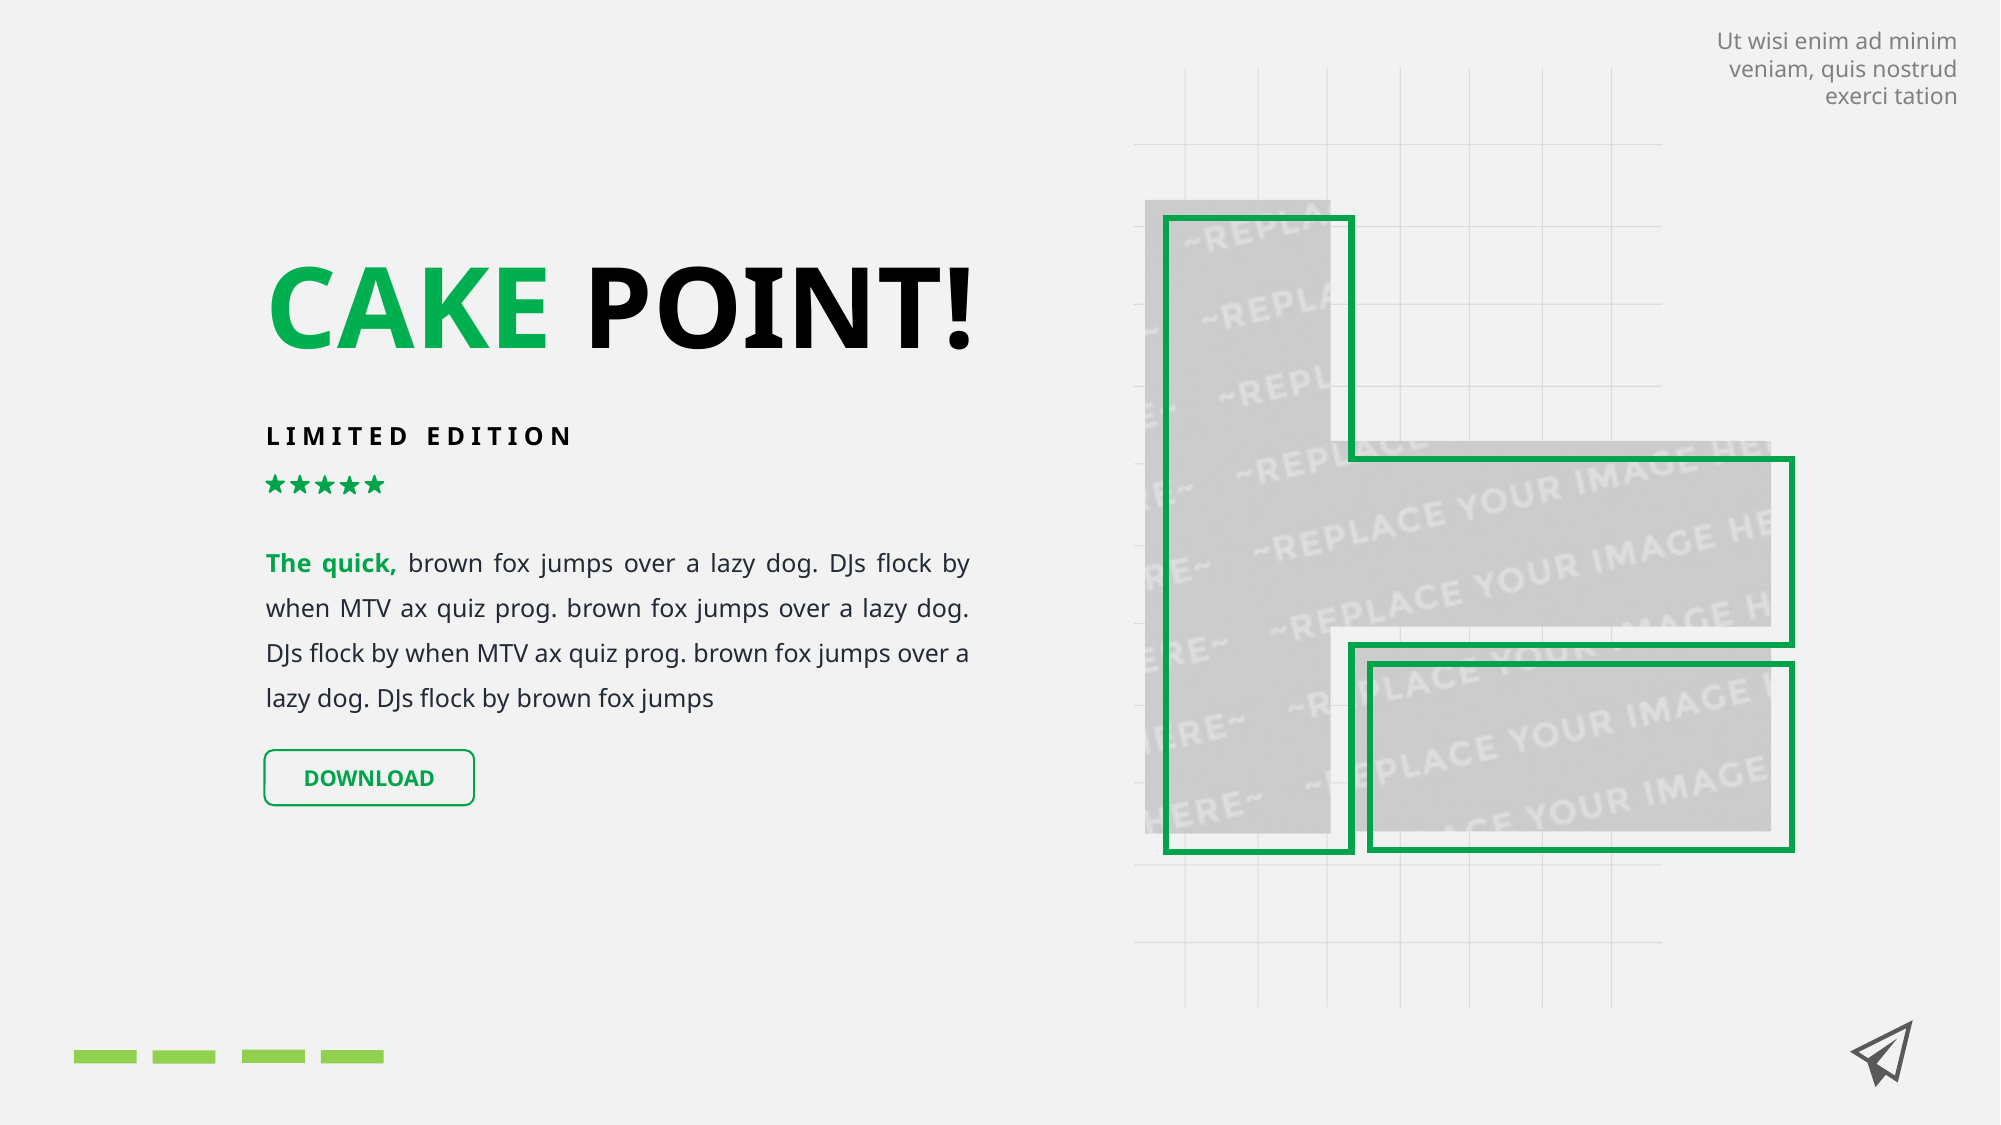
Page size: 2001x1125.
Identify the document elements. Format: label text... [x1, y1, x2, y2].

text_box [265, 474, 385, 495]
text_box LIMITED EDITION [251, 413, 597, 458]
picture [1353, 646, 1772, 832]
text_box DOWNLOAD [263, 749, 476, 807]
picture [1145, 199, 1331, 834]
text_box [241, 1049, 306, 1064]
text_box The quick, brown fox jumps over a lazy dog. DJs flock by when MTV ax quiz prog. brown fox jumps over a lazy dog. DJs flock by when MTV ax quiz prog. brown fox jumps over a lazy dog. DJs flock by brown fox jumps [251, 525, 986, 720]
picture [1353, 440, 1772, 458]
text_box [1850, 1020, 1913, 1088]
text_box [1165, 217, 1793, 853]
text_box [320, 1049, 385, 1064]
text_box CAKE POINT! [251, 229, 1033, 379]
text_box Ut wisi enim ad minim veniam, quis nostrud exerci tation [1664, 19, 1973, 117]
text_box [73, 1049, 138, 1064]
text_box [152, 1049, 216, 1065]
